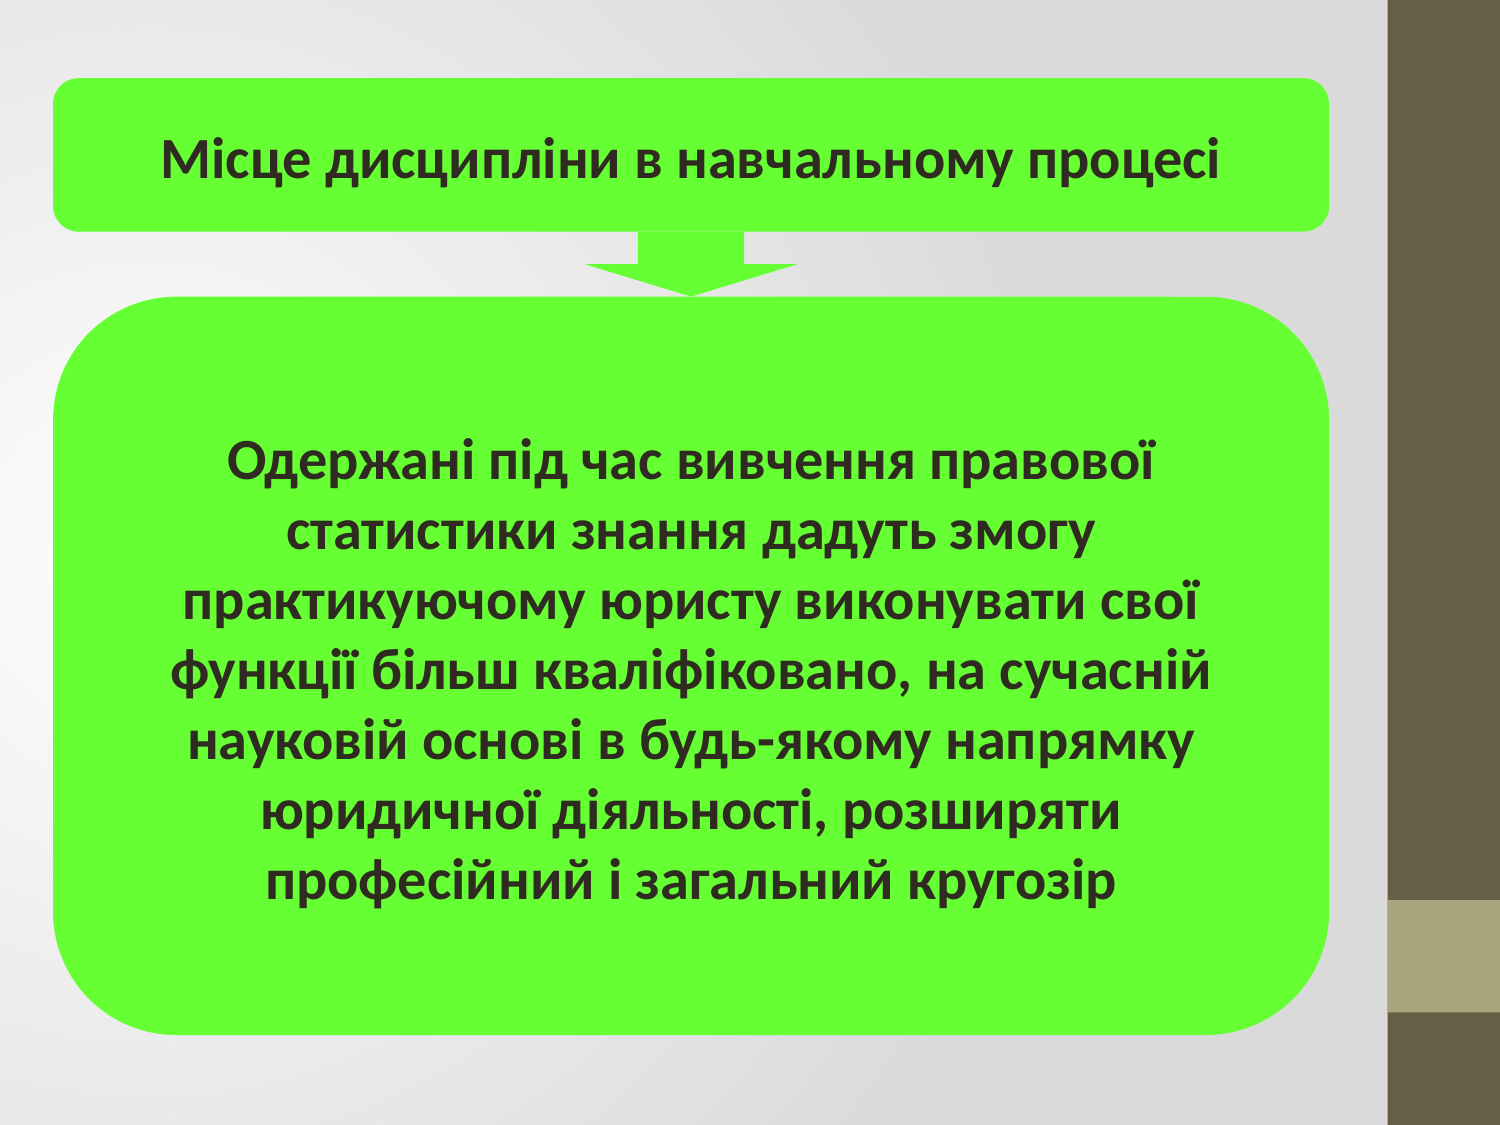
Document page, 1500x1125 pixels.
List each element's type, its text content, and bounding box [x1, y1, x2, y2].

text_box Одержані під час вивчення правової статистики знання дадуть змогу практикуючому юристу виконувати свої функції більш кваліфіковано, на сучасній науковій основі в будь-якому напрямку юридичної діяльності, розширяти професійний і загальний кругозір [51, 295, 1331, 1037]
text_box [582, 229, 800, 299]
text_box Місце дисципліни в навчальному процесі [52, 77, 1331, 233]
